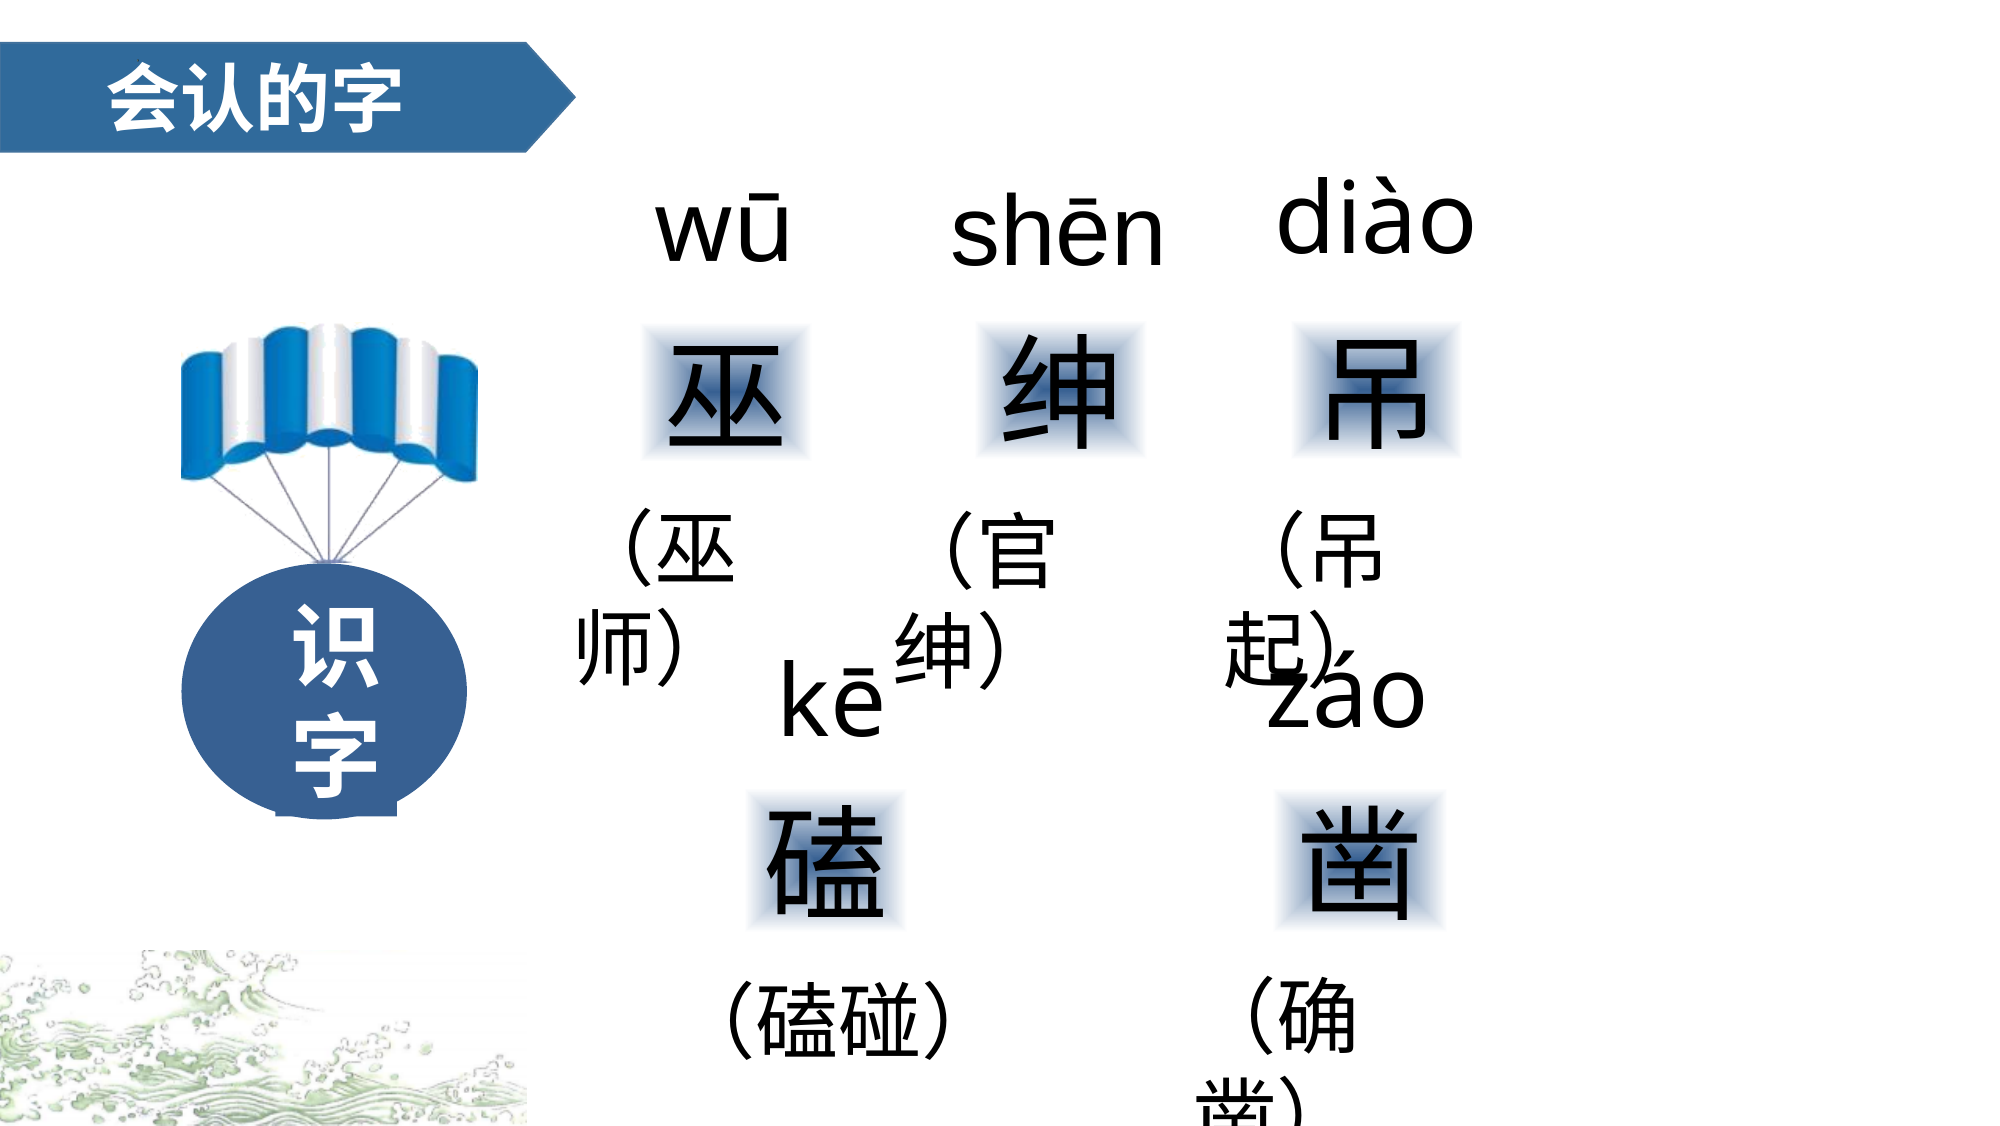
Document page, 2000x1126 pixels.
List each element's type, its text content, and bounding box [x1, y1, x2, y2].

text_box 绅 [974, 319, 1148, 460]
picture [0, 950, 527, 1126]
text_box wū [577, 154, 873, 290]
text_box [181, 321, 478, 820]
text_box diào [1200, 146, 1553, 282]
text_box （磕碰） [657, 962, 1032, 1078]
text_box záo [1241, 706, 1480, 756]
text_box （确凿） [1178, 956, 1515, 1126]
text_box 吊 [1290, 319, 1464, 460]
text_box （官绅） [877, 491, 1194, 707]
text_box （吊起） [1208, 491, 1549, 706]
text_box 凿 [1272, 787, 1448, 933]
text_box kē [660, 628, 1003, 764]
text_box 巫 [639, 322, 813, 463]
text_box （巫师） [556, 488, 871, 704]
text_box shēn [926, 157, 1219, 293]
text_box 会认的字 [90, 54, 424, 137]
text_box 磕 [744, 787, 908, 933]
